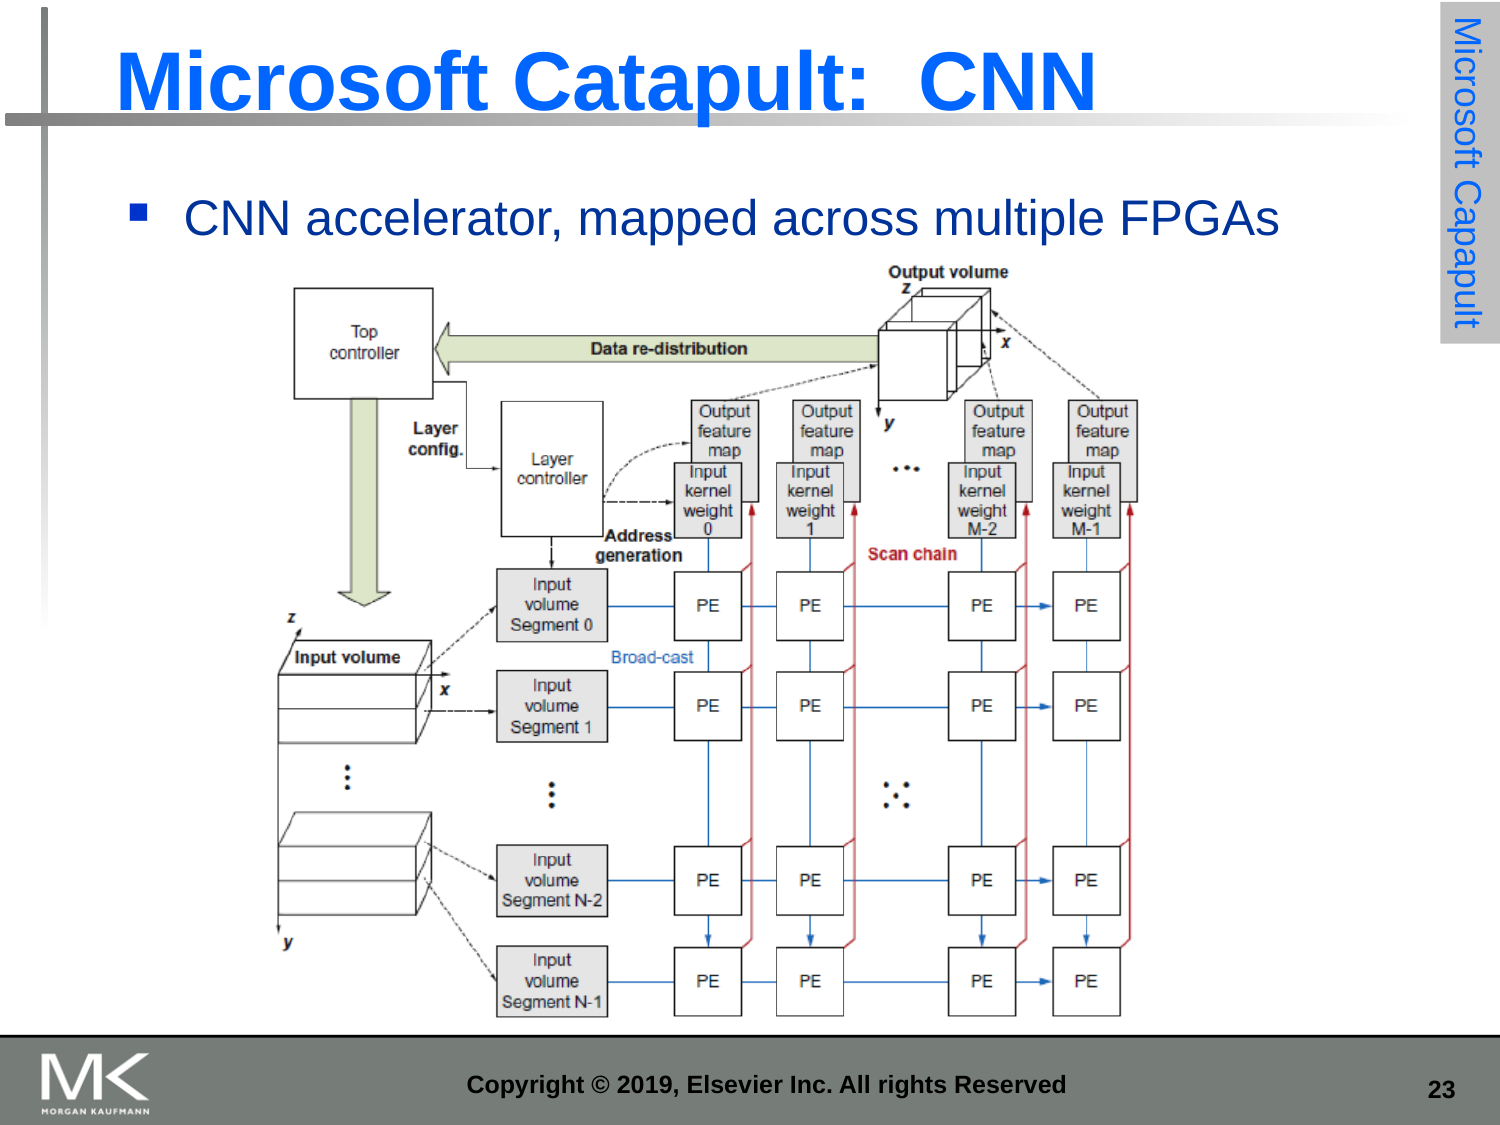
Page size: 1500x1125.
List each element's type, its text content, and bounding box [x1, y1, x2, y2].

picture [265, 255, 1140, 1031]
title Microsoft Catapult: CNN [100, 17, 1440, 135]
picture [29, 1046, 160, 1123]
footer Copyright © 2019, Elsevier Inc. All rights Reserved [170, 1046, 1365, 1106]
list CNN accelerator, mapped across multiple FPGAs [111, 184, 1424, 1024]
text_box Microsoft Capapult [1440, 1, 1500, 344]
